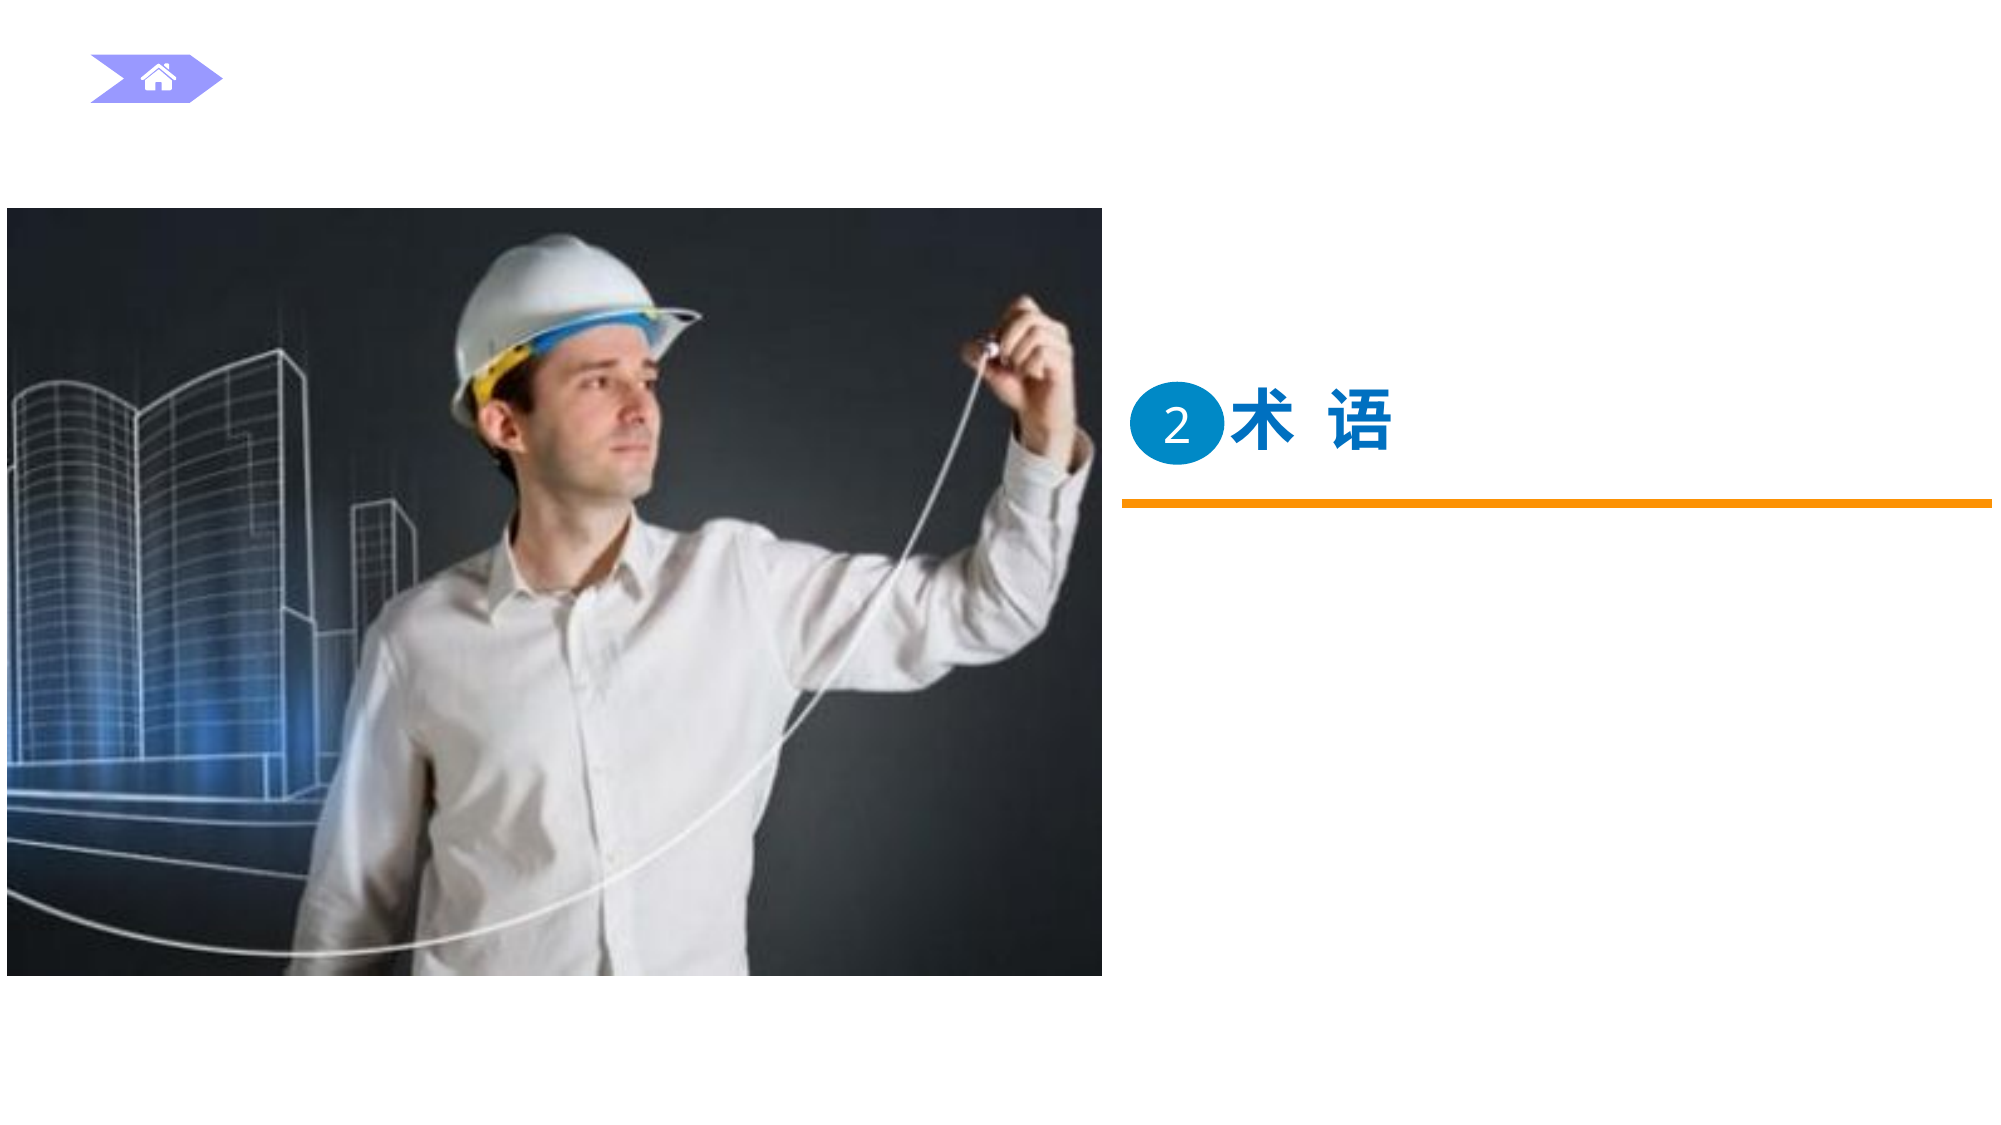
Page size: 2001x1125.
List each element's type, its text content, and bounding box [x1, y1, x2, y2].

text_box 2 [1127, 379, 1227, 467]
picture [7, 207, 1102, 977]
text_box 术 语 [1209, 430, 1647, 458]
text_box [90, 54, 224, 103]
